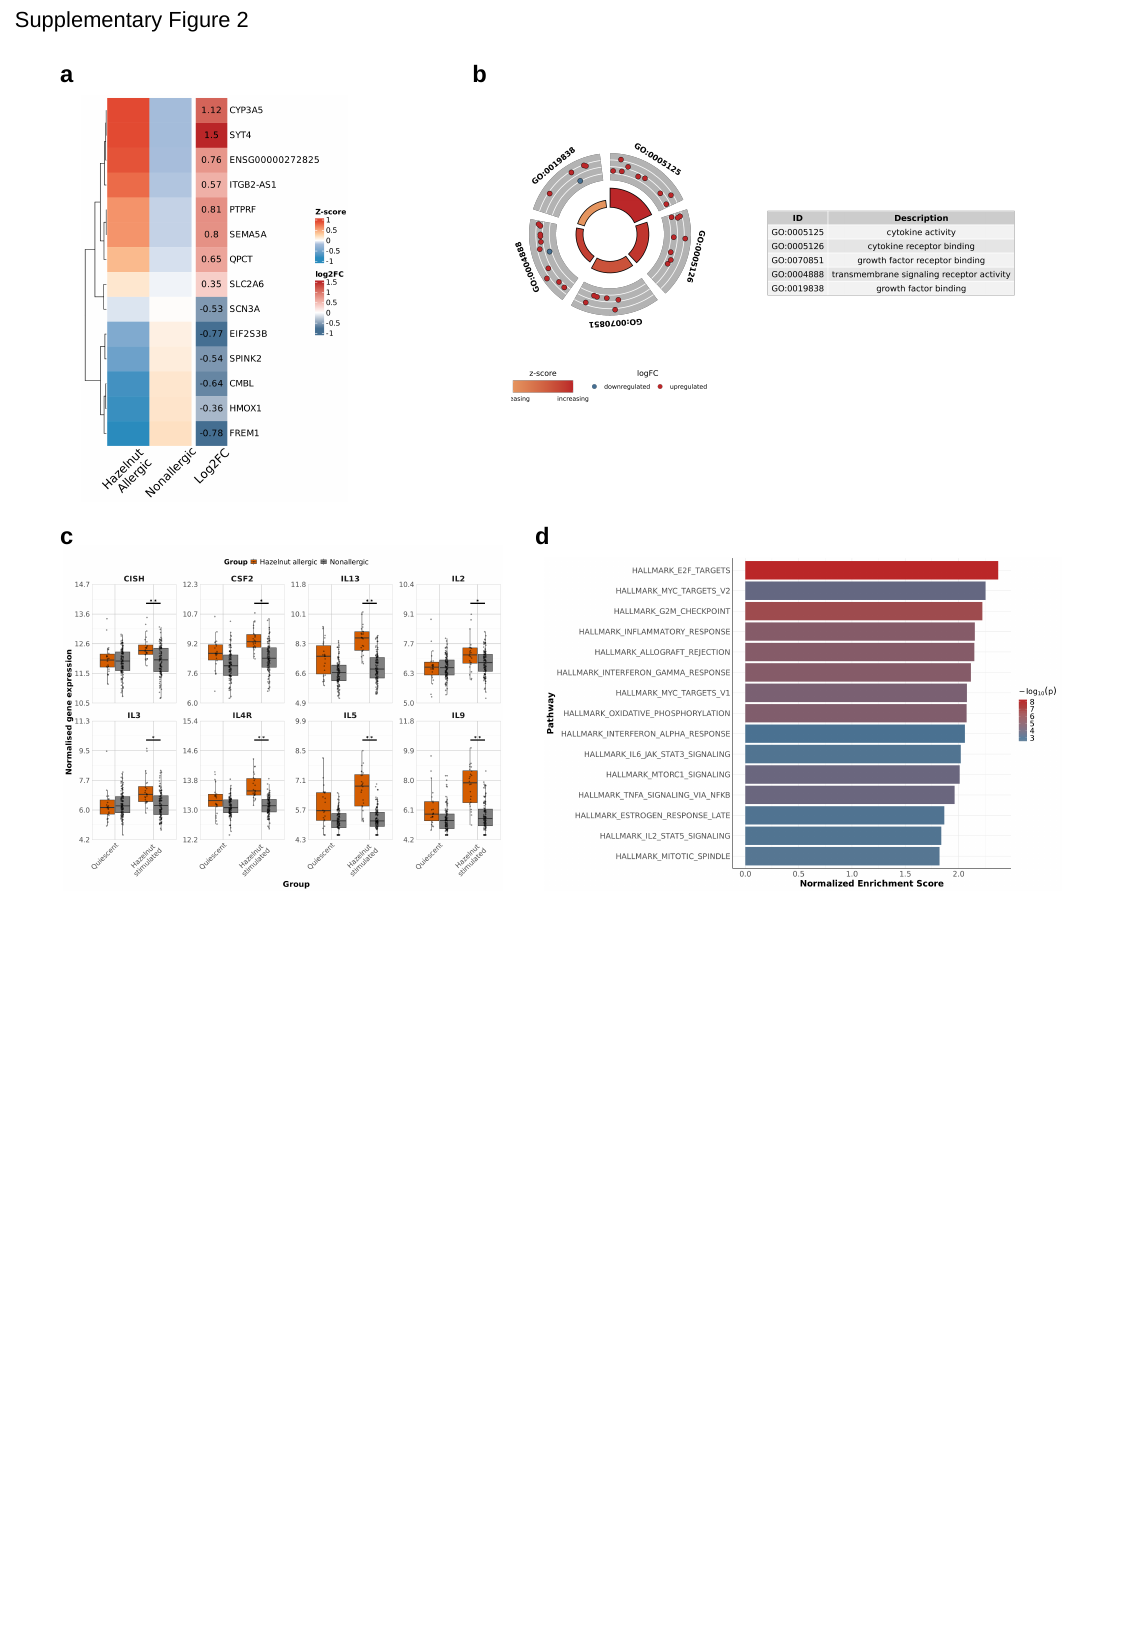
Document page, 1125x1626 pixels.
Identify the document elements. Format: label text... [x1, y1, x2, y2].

picture [544, 557, 1062, 892]
picture [81, 95, 348, 502]
text_box c [35, 513, 99, 557]
picture [510, 130, 1020, 406]
text_box d [510, 513, 574, 557]
text_box b [447, 51, 511, 95]
picture [62, 545, 503, 891]
text_box Supplementary Figure 2 [0, 0, 603, 40]
text_box a [35, 51, 99, 95]
